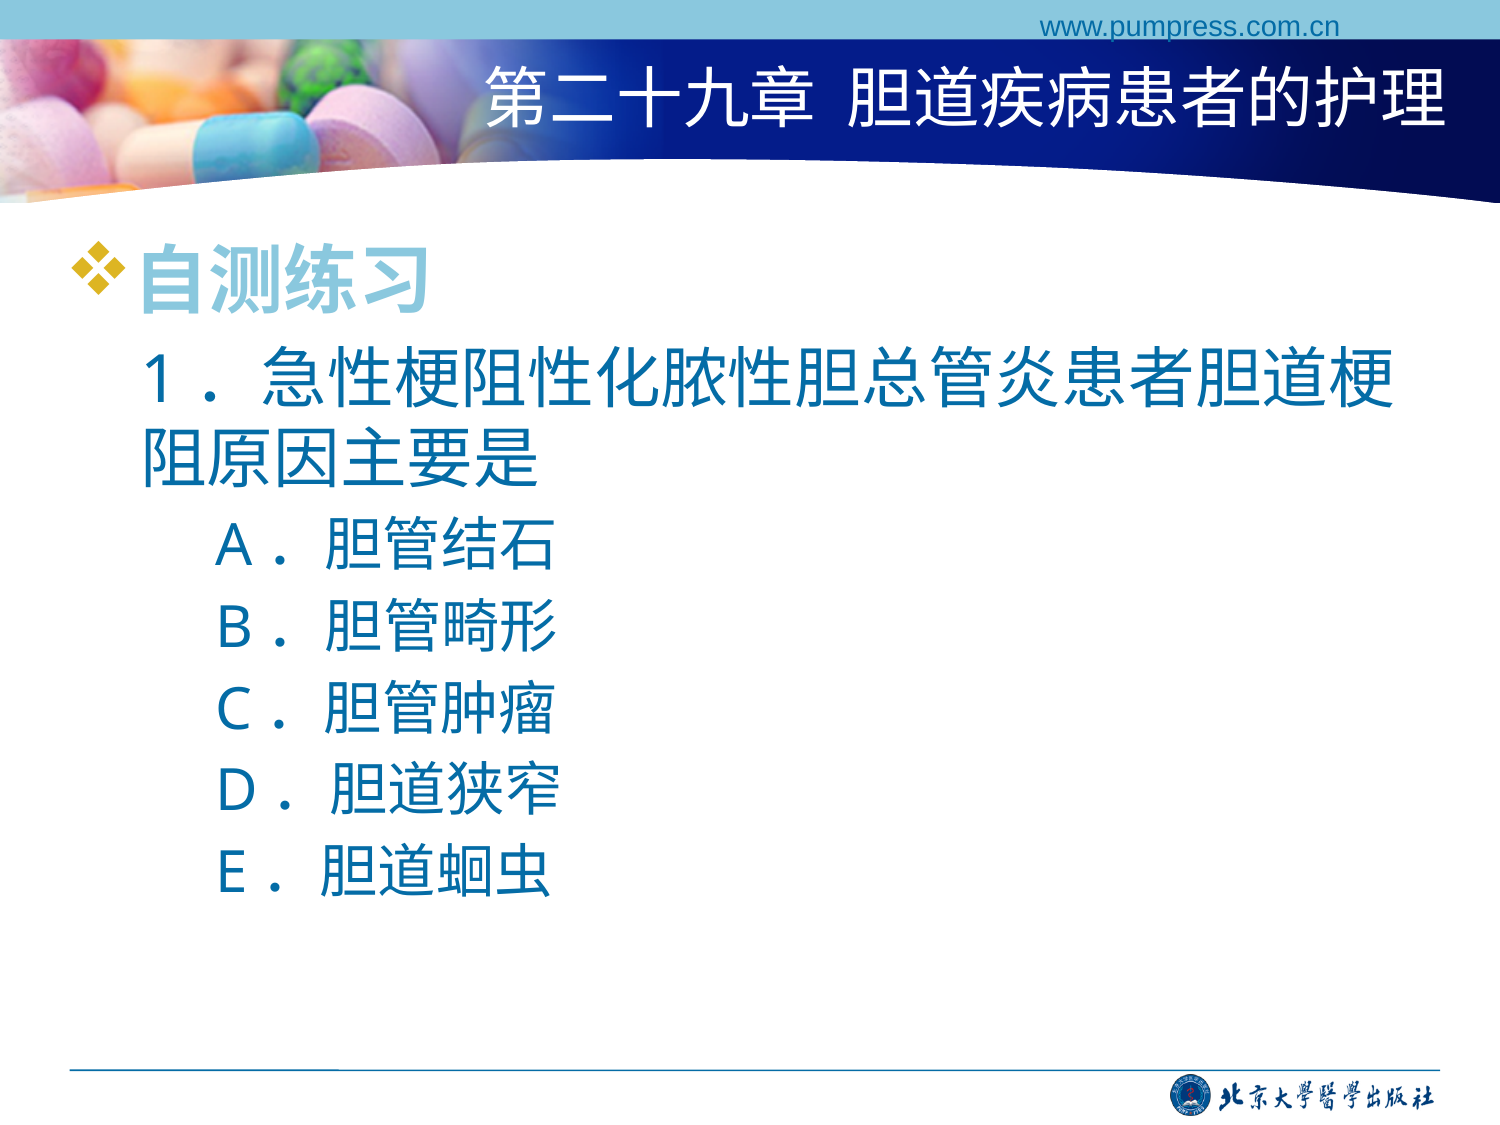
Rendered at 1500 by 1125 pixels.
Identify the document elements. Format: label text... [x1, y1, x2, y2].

list 自测练习 1．急性梗阻性化脓性胆总管炎患者胆道梗阻原因主要是 A．胆管结石 B．胆管畸形 C．胆管肿瘤 D．胆道狭窄 E．胆道蛔虫 [49, 224, 1463, 1026]
slide_number www.pumpress.com.cn [1025, 0, 1463, 38]
title 第二十九章 胆道疾病患者的护理 [137, 49, 1463, 143]
picture [1170, 1074, 1436, 1118]
picture [0, 40, 1500, 203]
